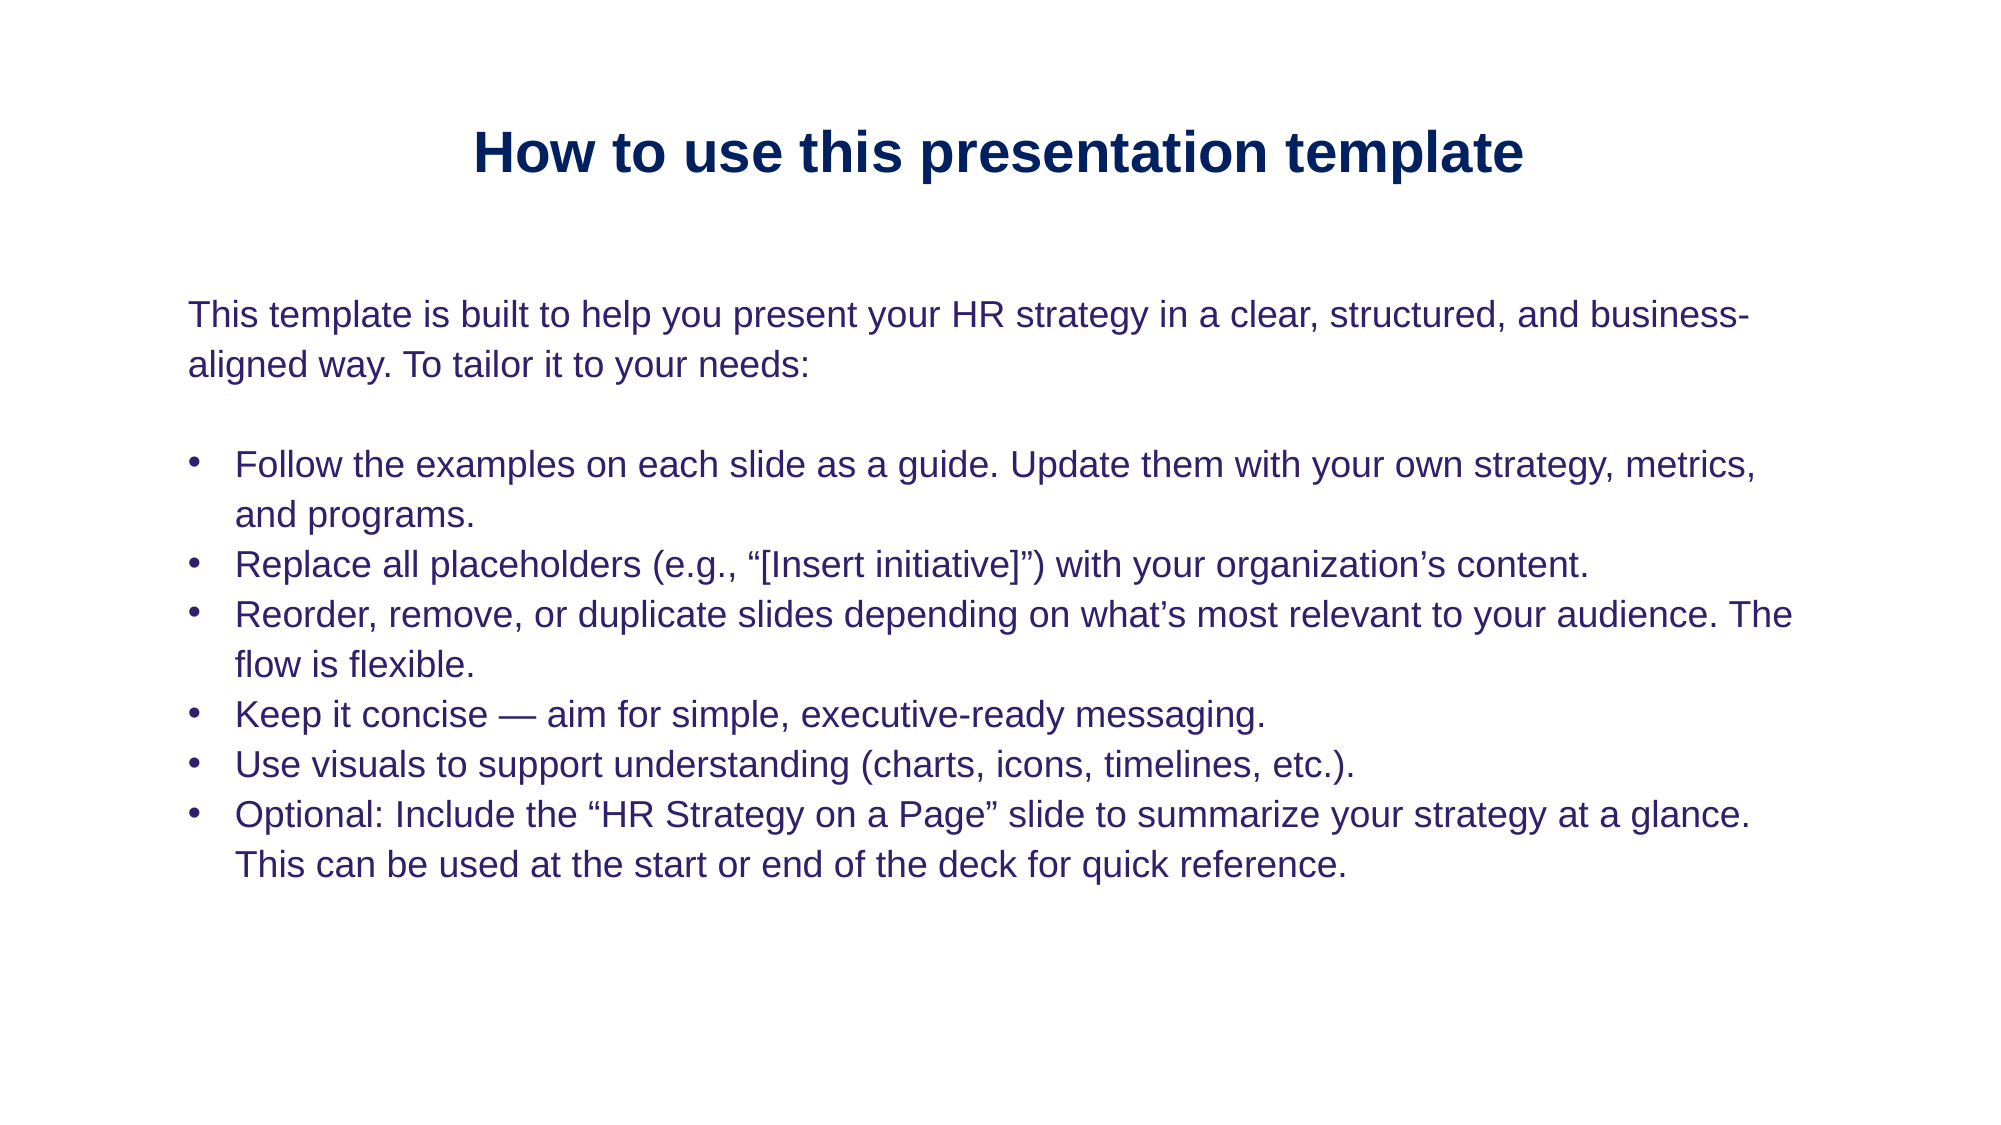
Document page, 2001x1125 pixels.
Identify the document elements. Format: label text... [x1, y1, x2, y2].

text_box How to use this presentation template [458, 106, 1542, 192]
text_box This template is built to help you present your HR strategy in a clear, structured, and business-aligned way. To tailor it to your needs: Follow the examples on each slide as a guide. Update them with your own strategy, metrics, and programs. Replace all placeholders (e.g., “[Insert initiative]”) with your organization’s content. Reorder, remove, or duplicate slides depending on what’s most relevant to your audience. The flow is flexible. Keep it concise — aim for simple, executive-ready messaging. Use visuals to support understanding (charts, icons, timelines, etc.). Optional: Include the “HR Strategy on a Page” slide to summarize your strategy at a glance. This can be used at the start or end of the deck for quick reference. [173, 277, 1827, 893]
